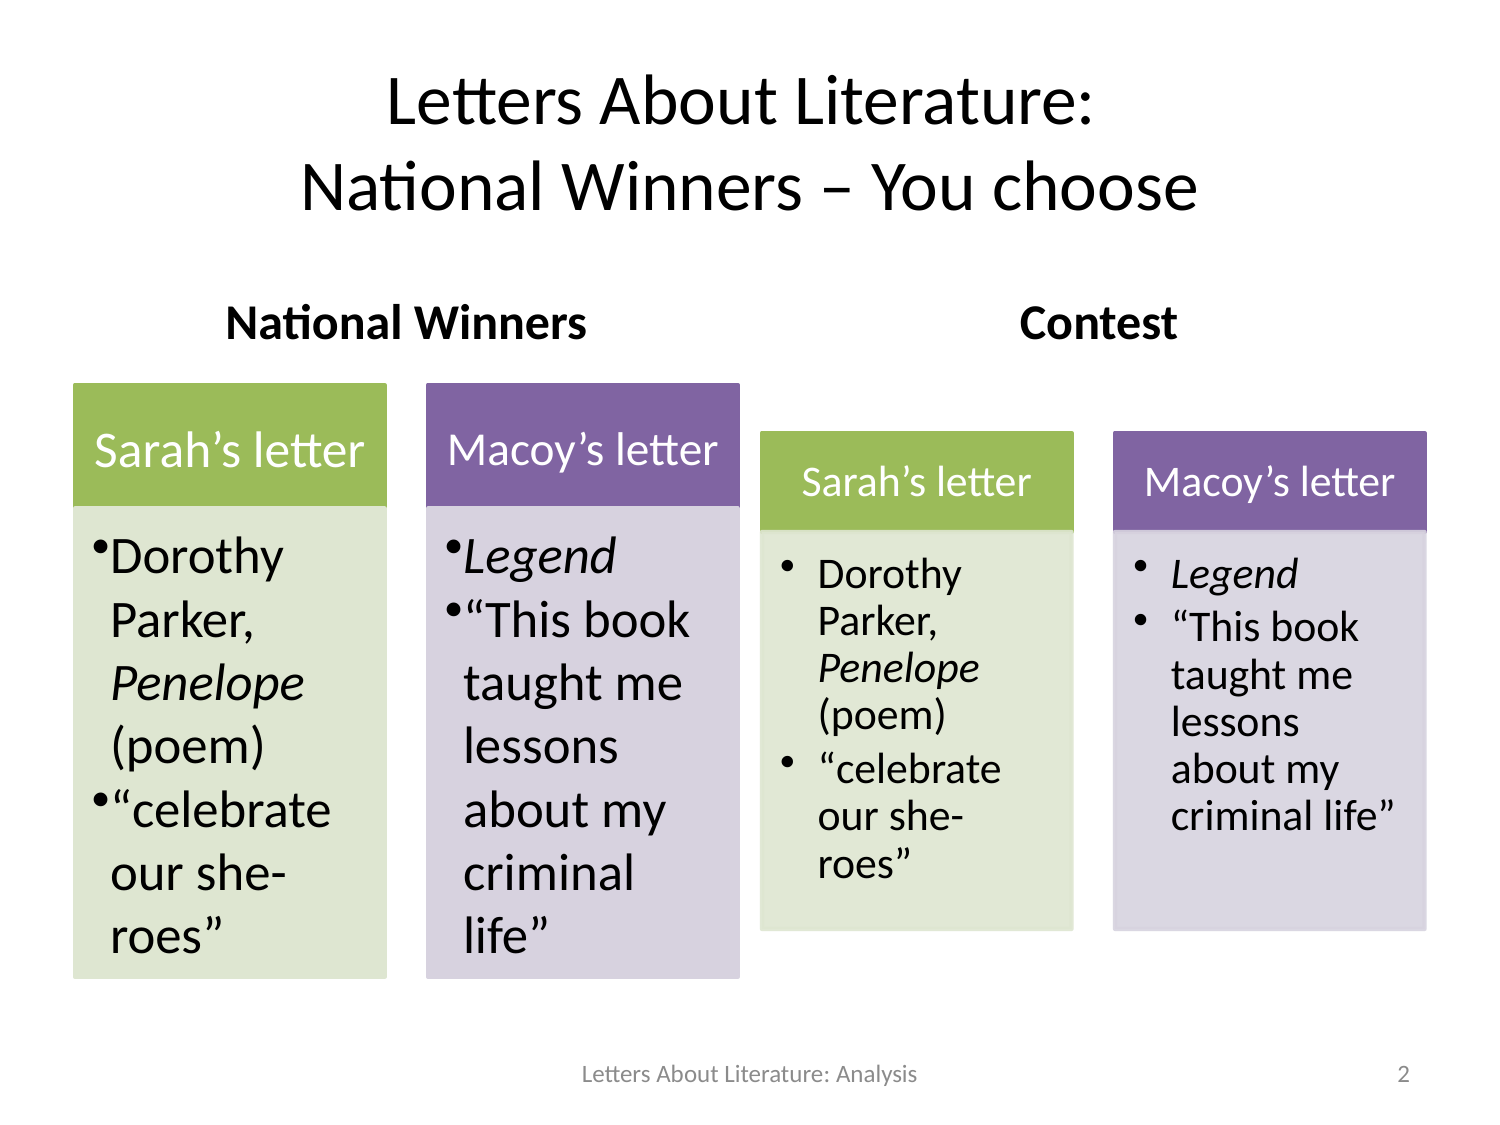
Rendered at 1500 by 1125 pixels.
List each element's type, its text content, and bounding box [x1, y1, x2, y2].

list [761, 356, 1426, 1006]
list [74, 356, 738, 1006]
list National Winners [75, 251, 738, 356]
slide_number 2 [1074, 1042, 1425, 1103]
list Contest [761, 251, 1425, 356]
title Letters About Literature: National Winners – You choose [75, 45, 1425, 233]
footer Letters About Literature: Analysis [512, 1042, 988, 1103]
